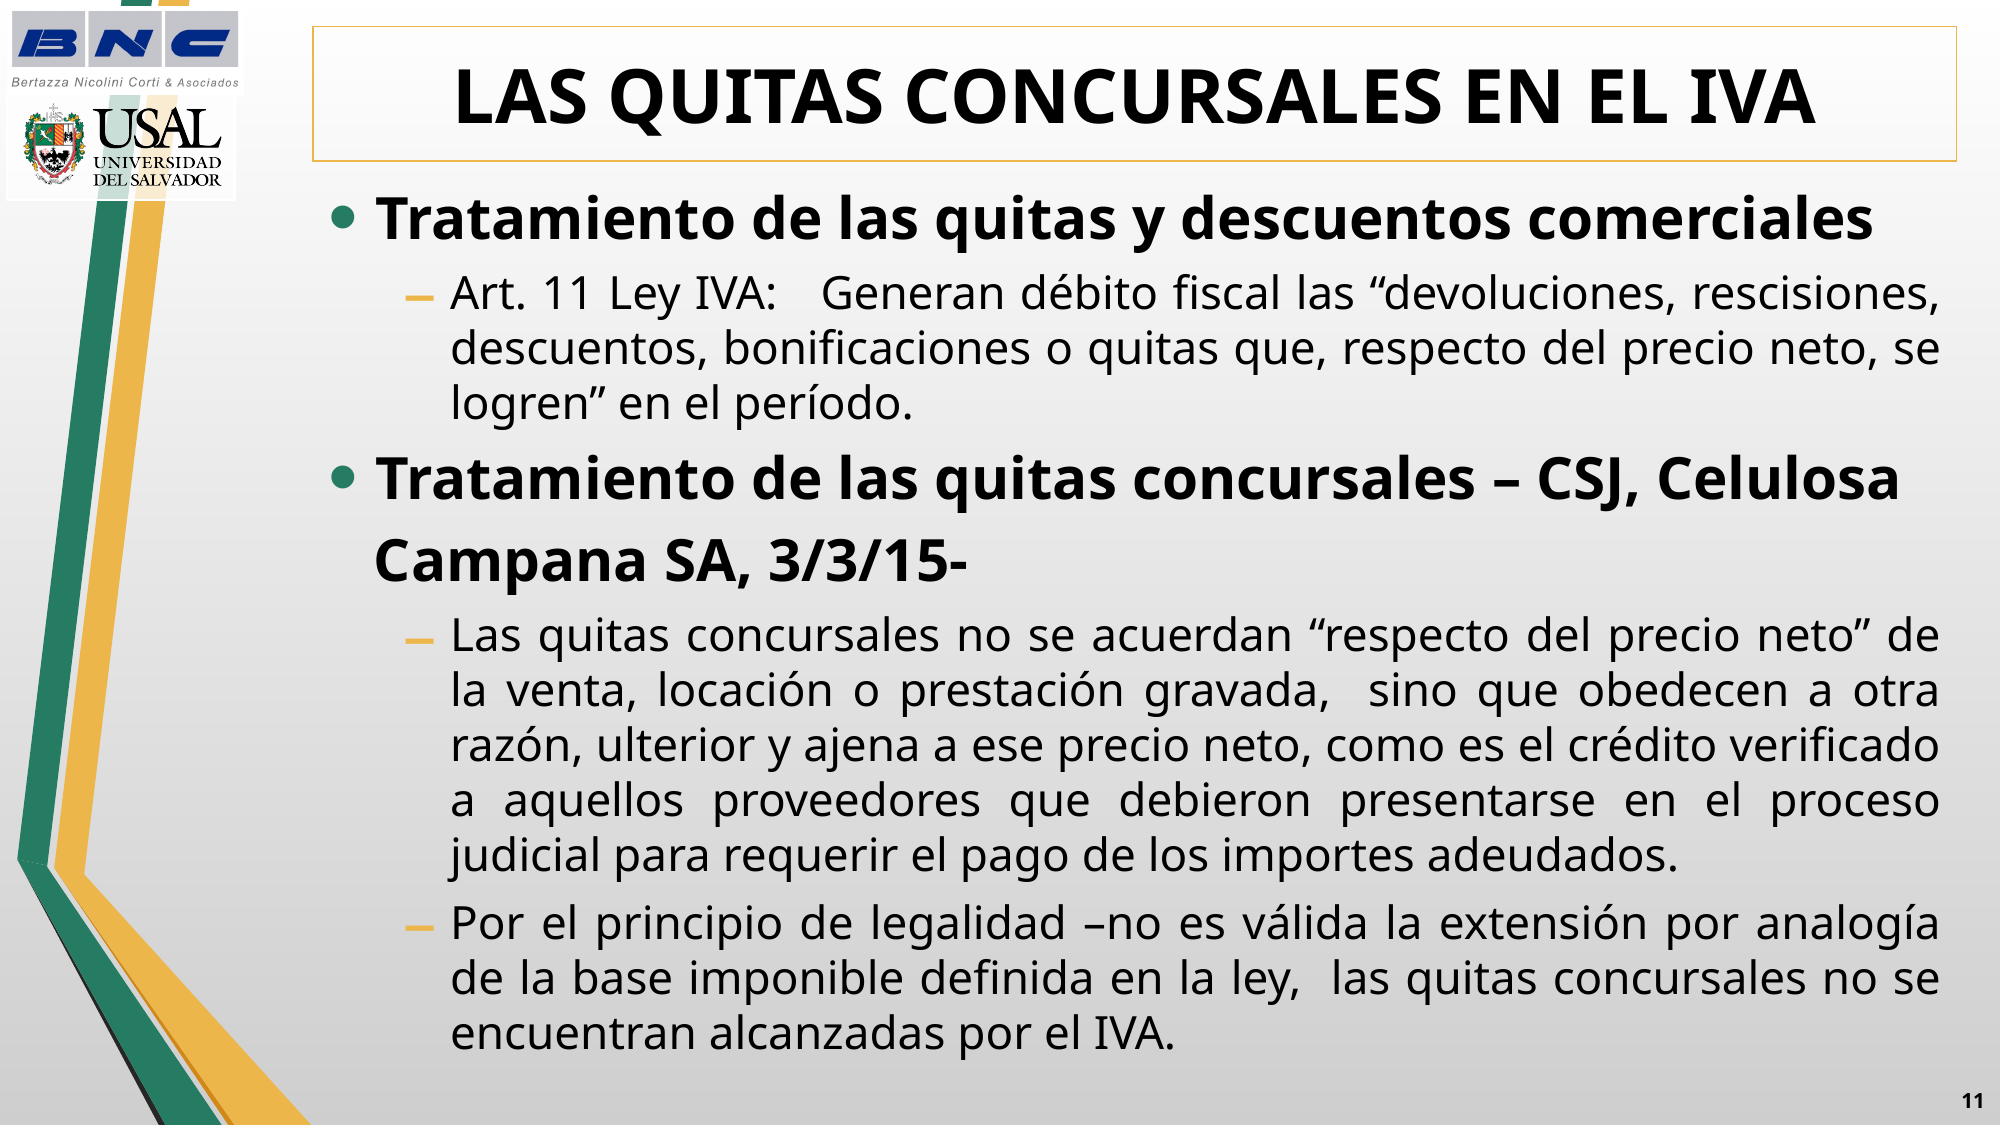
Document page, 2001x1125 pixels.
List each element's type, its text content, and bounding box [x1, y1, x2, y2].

list Tratamiento de las quitas y descuentos comerciales Art. 11 Ley IVA: Generan débito fiscal las “devoluciones, rescisiones, descuentos, bonificaciones o quitas que, respecto del precio neto, se logren” en el período. Tratamiento de las quitas concursales – CSJ, Celulosa Campana SA, 3/3/15- Las quitas concursales no se acuerdan “respecto del precio neto” de la venta, locación o prestación gravada, sino que obedecen a otra razón, ulterior y ajena a ese precio neto, como es el crédito verificado a aquellos proveedores que debieron presentarse en el proceso judicial para requerir el pago de los importes adeudados. Por el principio de legalidad –no es válida la extensión por analogía de la base imponible definida en la ley, las quitas concursales no se encuentran alcanzadas por el IVA. [313, 173, 1957, 1102]
slide_number 10 [1913, 1077, 2000, 1125]
picture [7, 6, 244, 95]
title LAS QUITAS CONCURSALES EN EL IVA [313, 26, 1957, 161]
picture [22, 102, 222, 190]
